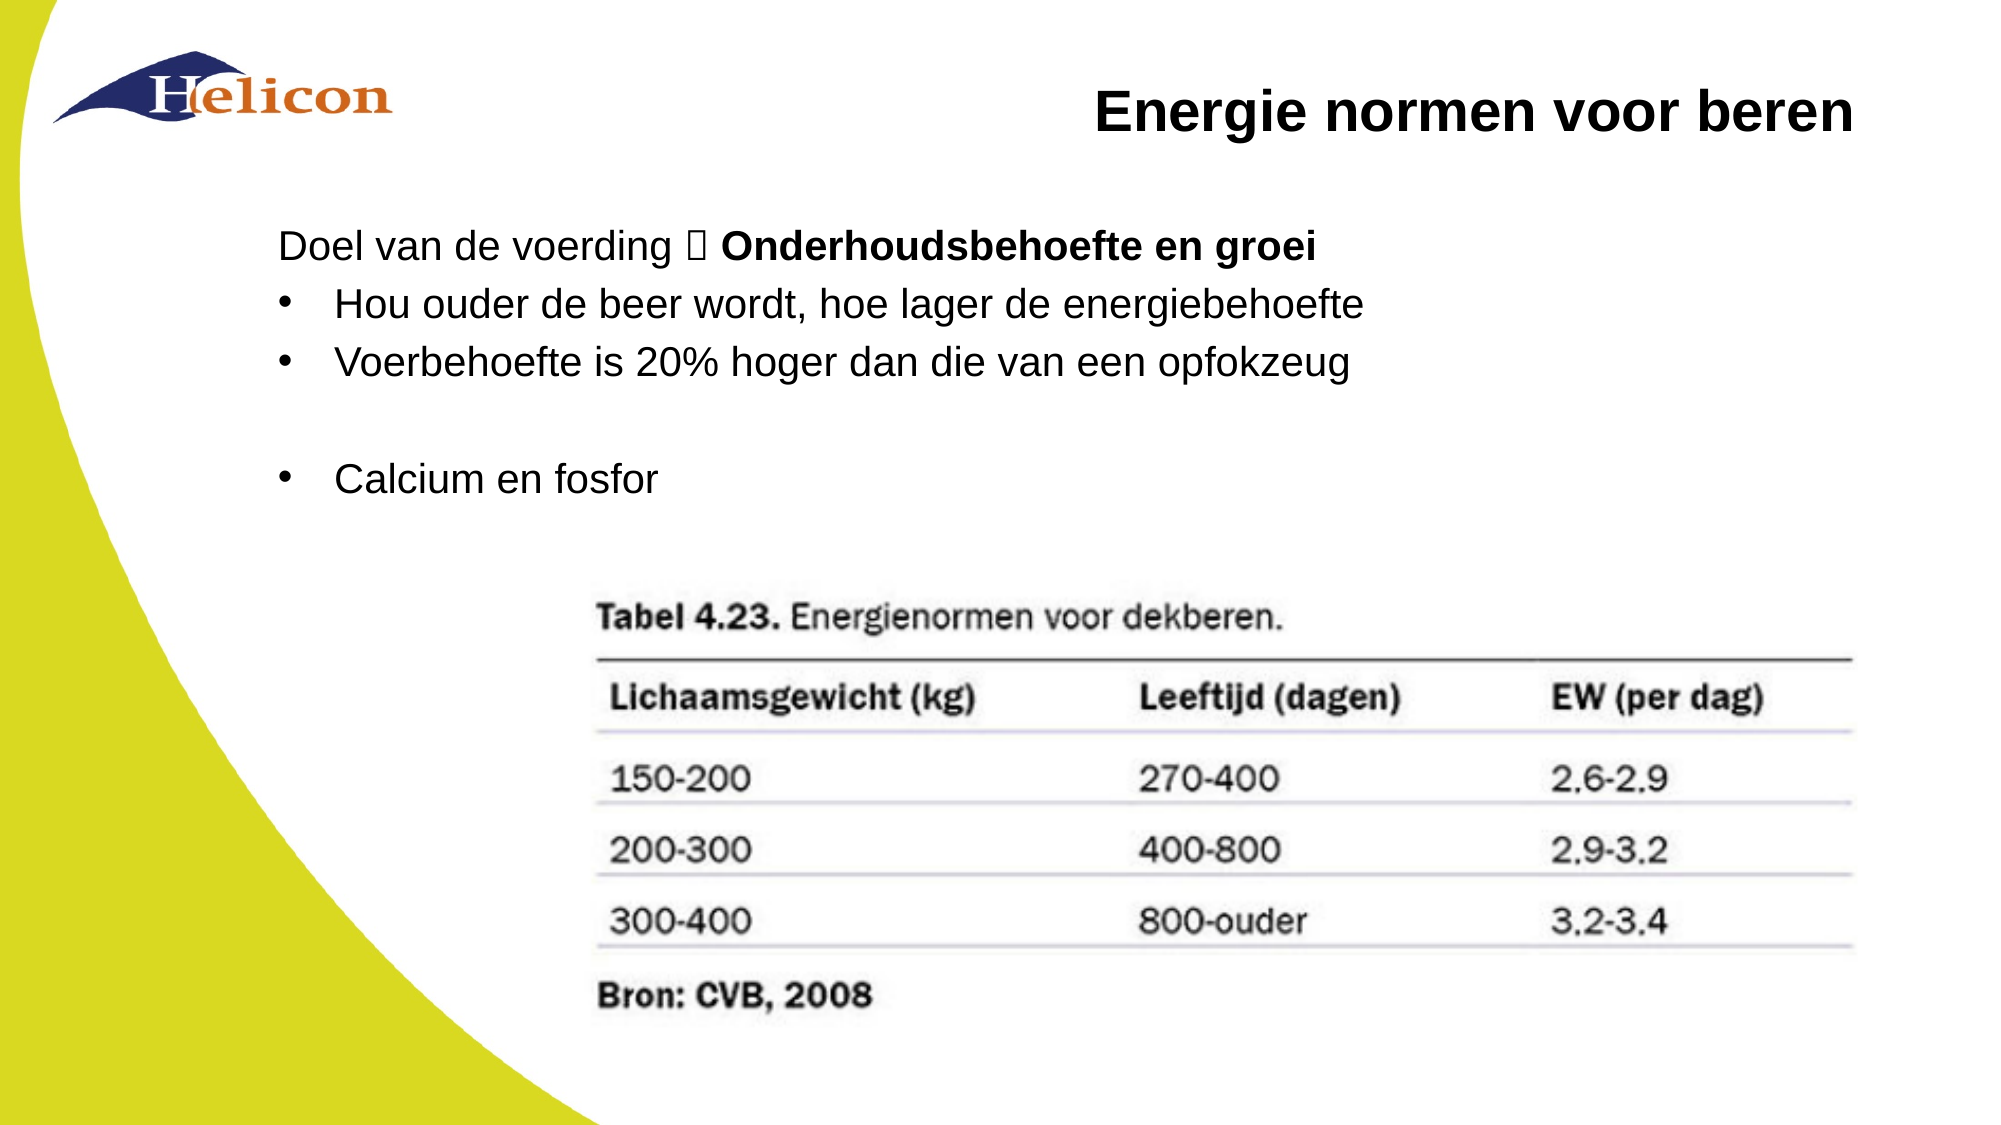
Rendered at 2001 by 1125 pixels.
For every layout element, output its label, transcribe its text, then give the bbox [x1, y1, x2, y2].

title Energie normen voor beren [432, 54, 1887, 161]
picture [0, 0, 2000, 1125]
list Doel van de voerding  Onderhoudsbehoefte en groei Hou ouder de beer wordt, hoe lager de energiebehoefte Voerbehoefte is 20% hoger dan die van een opfokzeug Calcium en fosfor [262, 210, 1596, 482]
